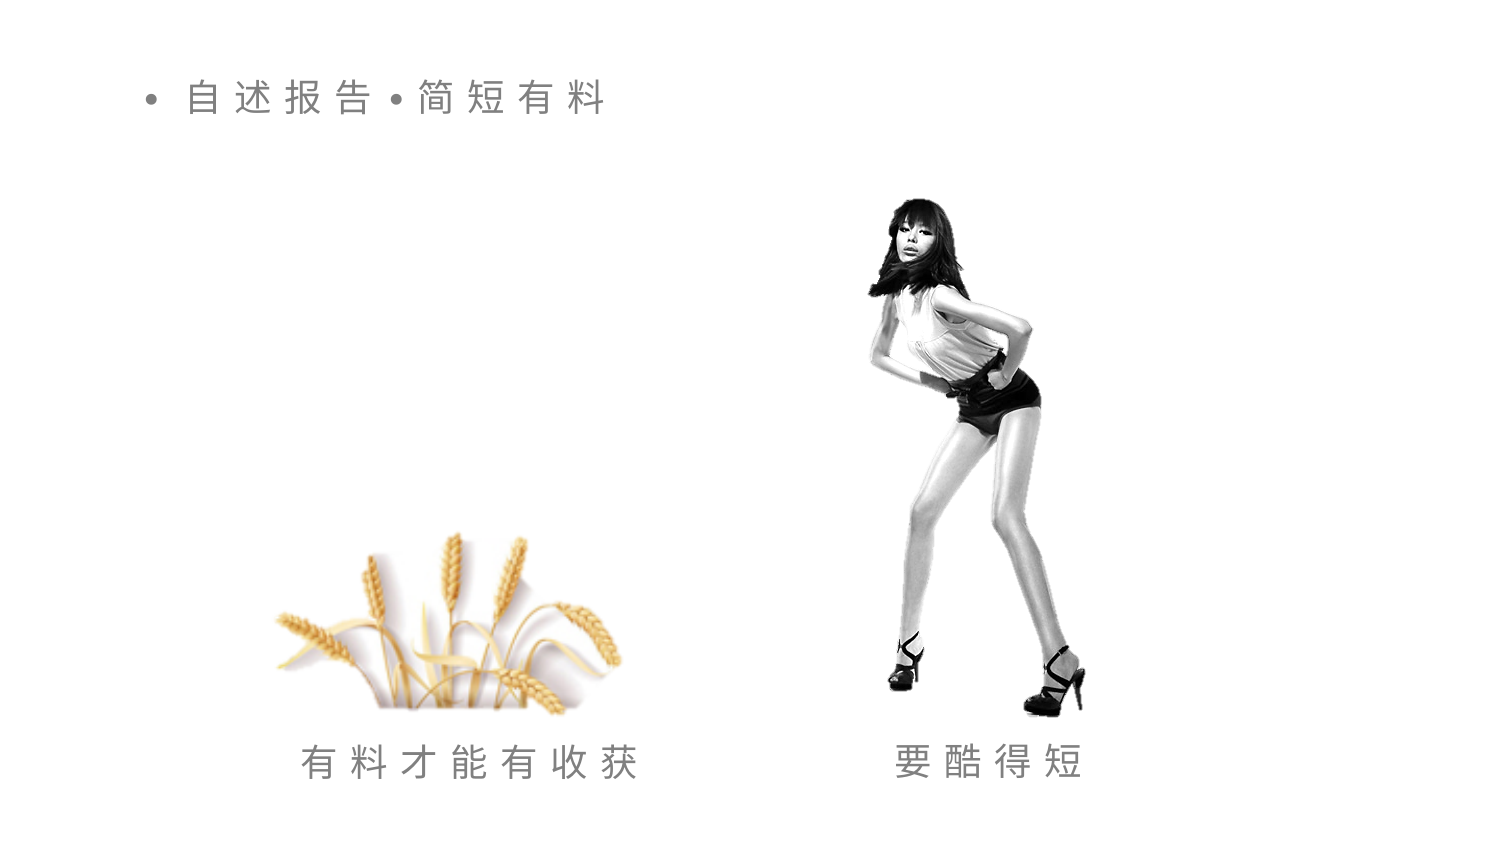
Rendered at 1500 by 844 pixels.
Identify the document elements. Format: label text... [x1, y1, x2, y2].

text_box 要酷得短 [879, 730, 1097, 791]
picture [855, 195, 1094, 722]
text_box 有料才能有收获 [285, 731, 653, 792]
picture [264, 516, 640, 722]
text_box ∙自述报告∙ [124, 66, 402, 126]
text_box 简短有料 [402, 66, 621, 127]
